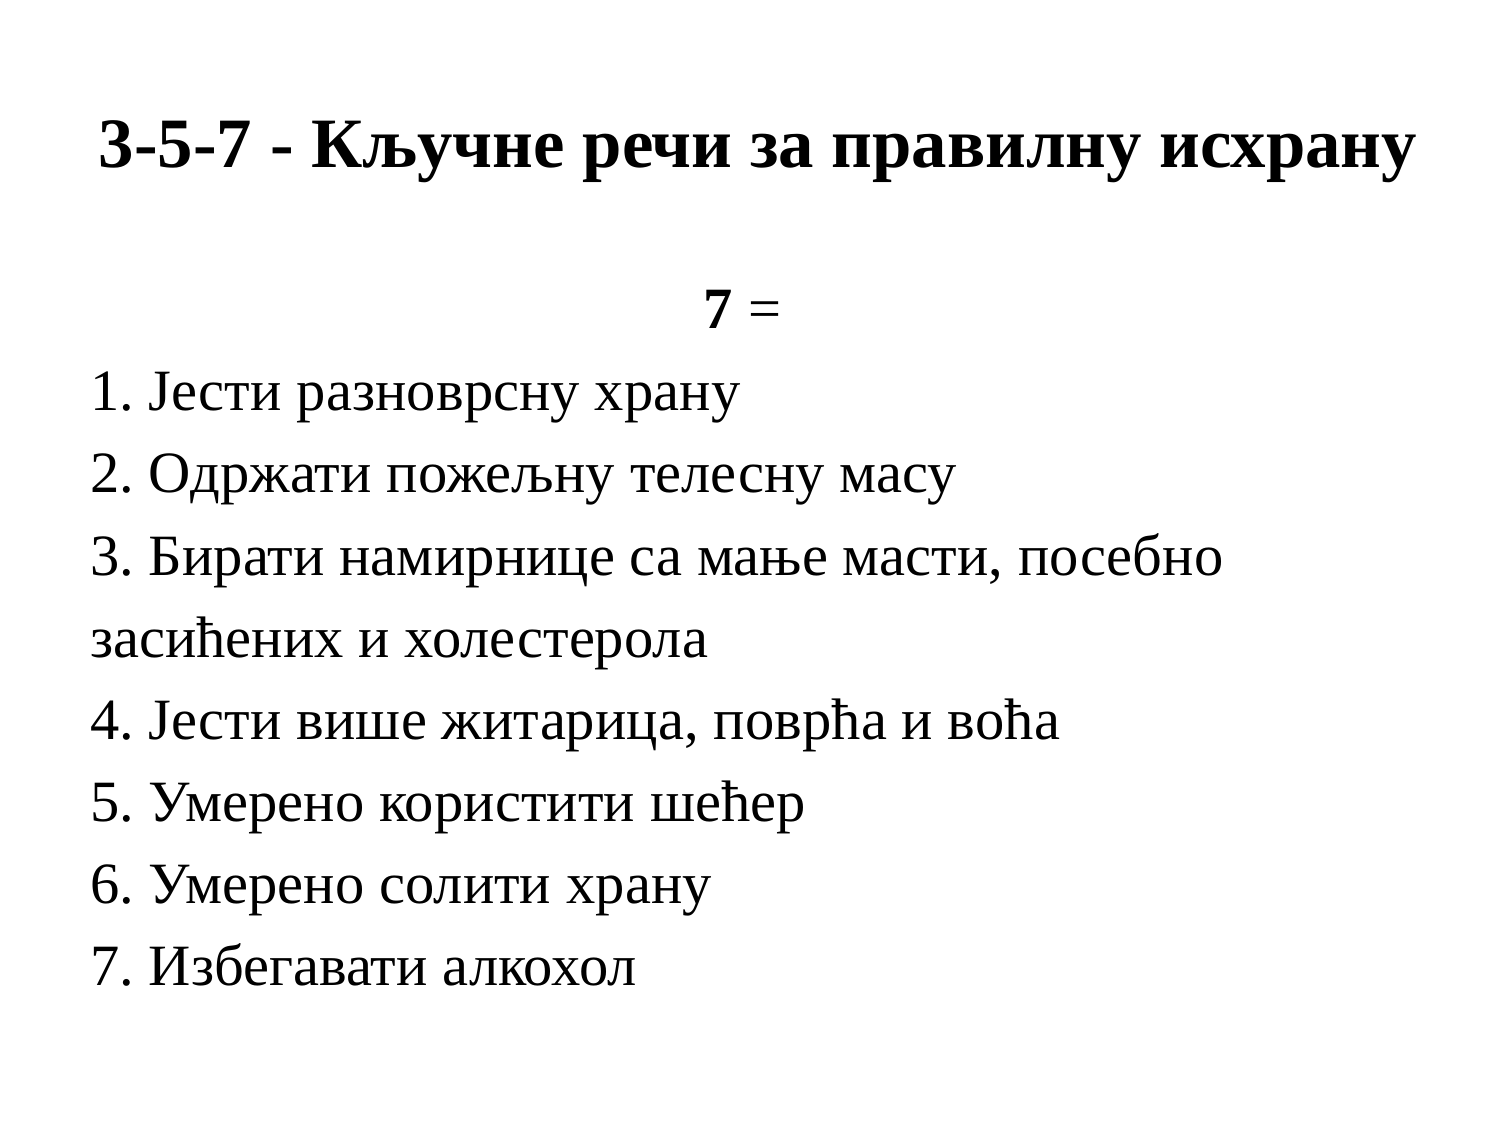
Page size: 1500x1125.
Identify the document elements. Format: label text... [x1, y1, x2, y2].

list 7 = 1. Јести разноврсну храну 2. Одржати пожељну телесну масу 3. Бирати намирнице са мање масти, посебно засићених и холестерола 4. Јести више житарица, поврћа и воћа 5. Умерено користити шећер 6. Умерено солити храну 7. Избегавати алкохол [75, 262, 1425, 1005]
title 3-5-7 - Кључне речи за правилну исхрану [17, 45, 1500, 233]
